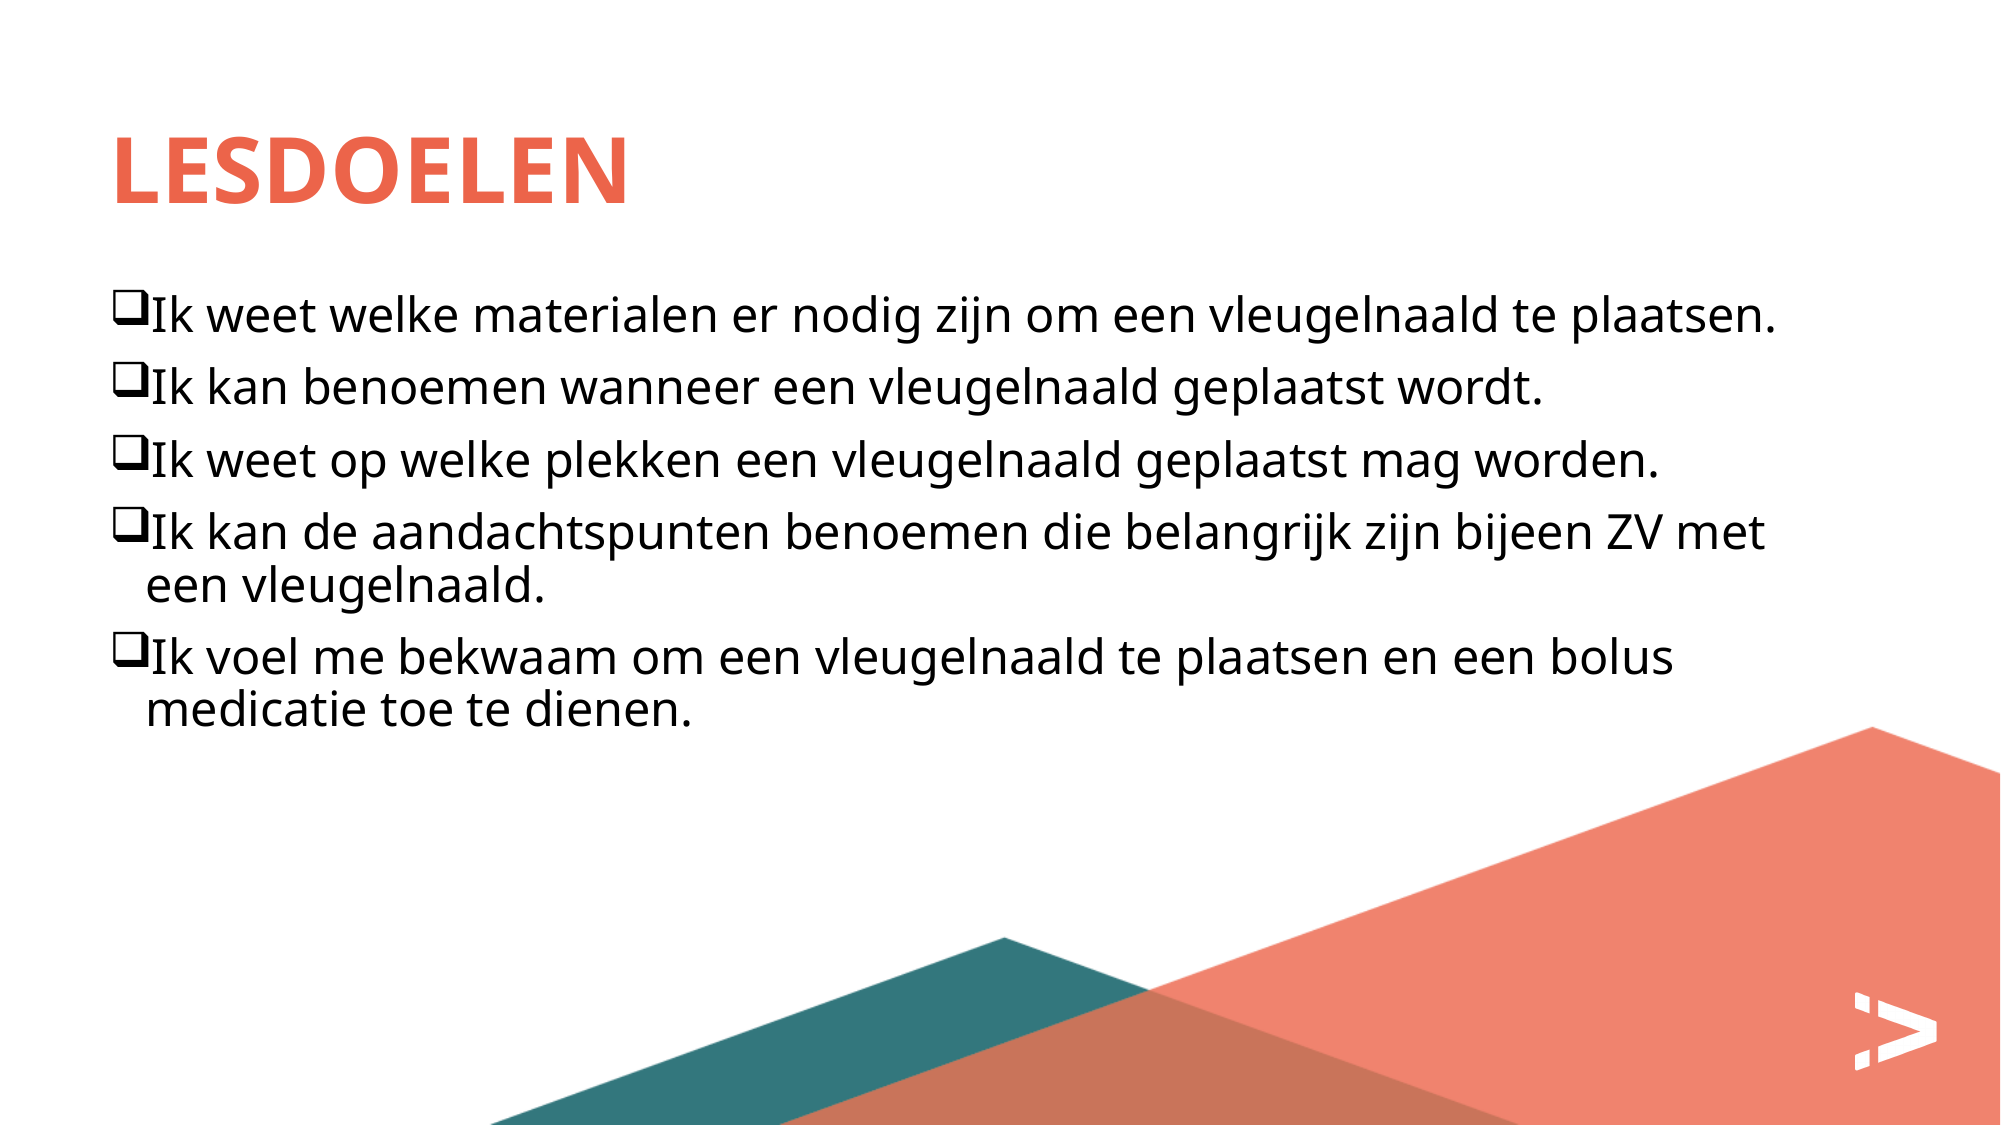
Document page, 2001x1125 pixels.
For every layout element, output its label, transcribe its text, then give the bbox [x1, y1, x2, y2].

title Lesdoelen [94, 65, 1820, 282]
picture [0, 0, 2001, 1125]
list Ik weet welke materialen er nodig zijn om een vleugelnaald te plaatsen. Ik kan benoemen wanneer een vleugelnaald geplaatst wordt. Ik weet op welke plekken een vleugelnaald geplaatst mag worden. Ik kan de aandachtspunten benoemen die belangrijk zijn bijeen ZV met een vleugelnaald. Ik voel me bekwaam om een vleugelnaald te plaatsen en een bolus medicatie toe te dienen. [94, 282, 1820, 791]
